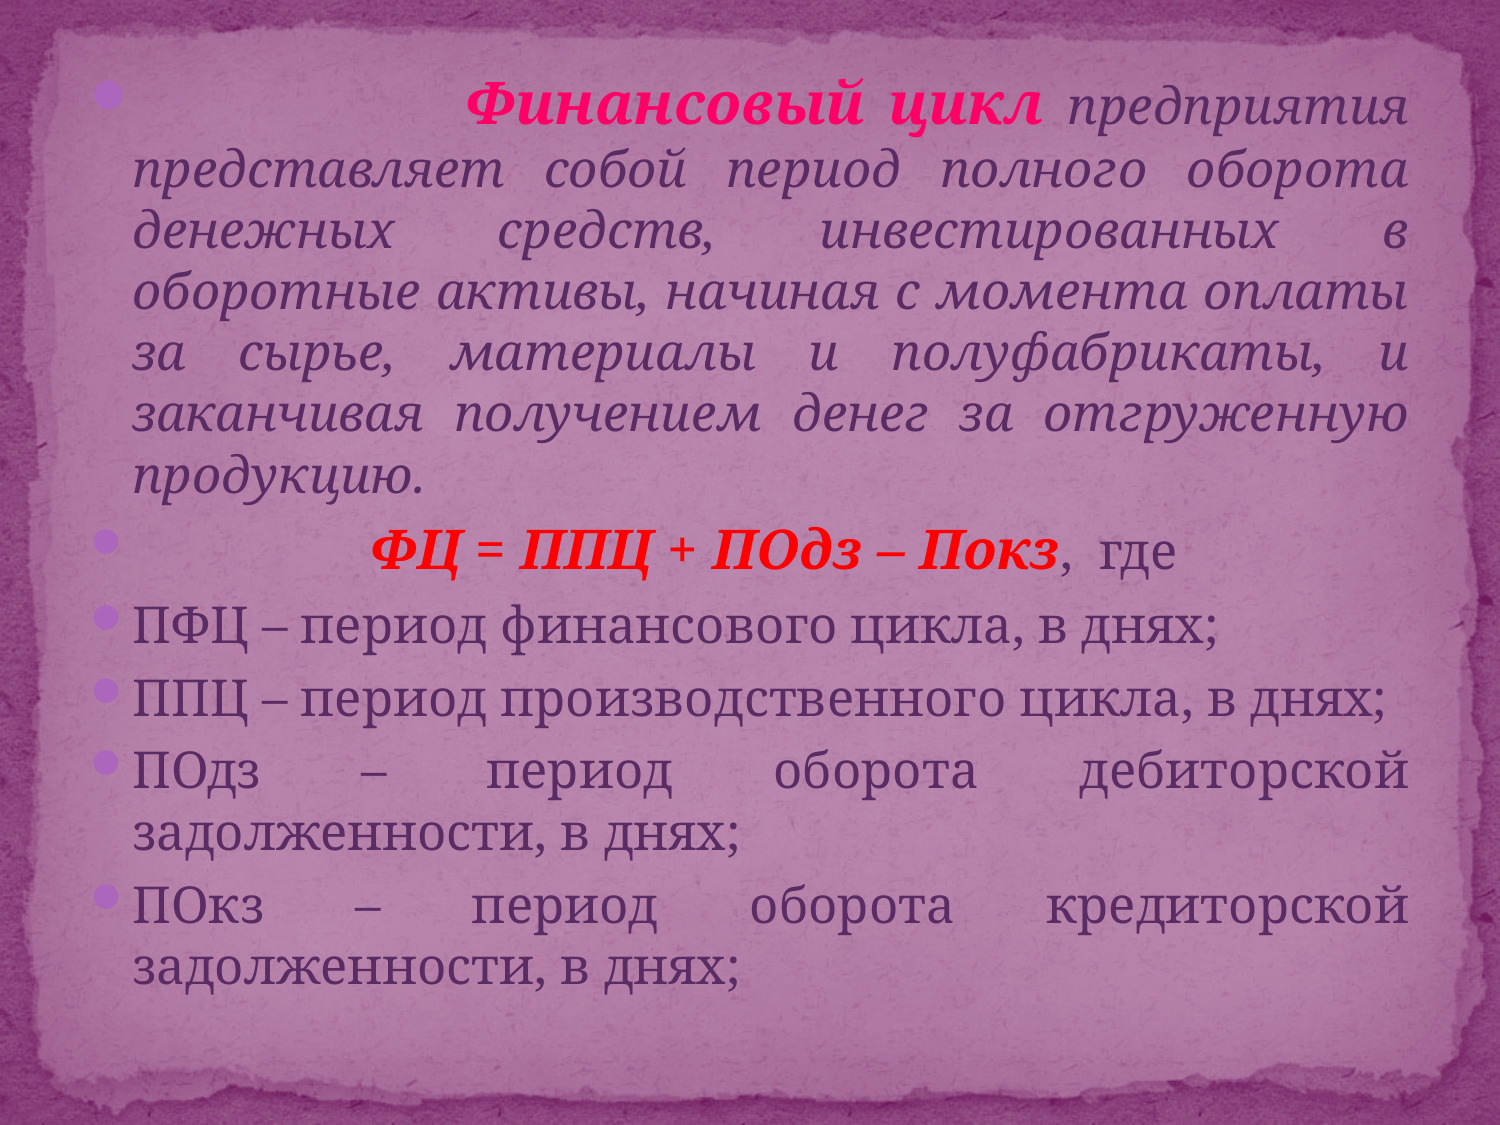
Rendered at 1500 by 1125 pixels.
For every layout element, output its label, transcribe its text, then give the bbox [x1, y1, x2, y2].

list Финансовый цикл предприятия представляет собой период полного оборота денежных средств, инвестированных в оборотные активы, начиная с момента оплаты за сырье, материалы и полуфабрикаты, и заканчивая получением денег за отгруженную продукцию. ФЦ = ППЦ + ПОдз – Покз, где ПФЦ – период финансового цикла, в днях; ППЦ – период производственного цикла, в днях; ПОдз – период оборота дебиторской задолженности, в днях; ПОкз – период оборота кредиторской задолженности, в днях; [74, 58, 1426, 1020]
